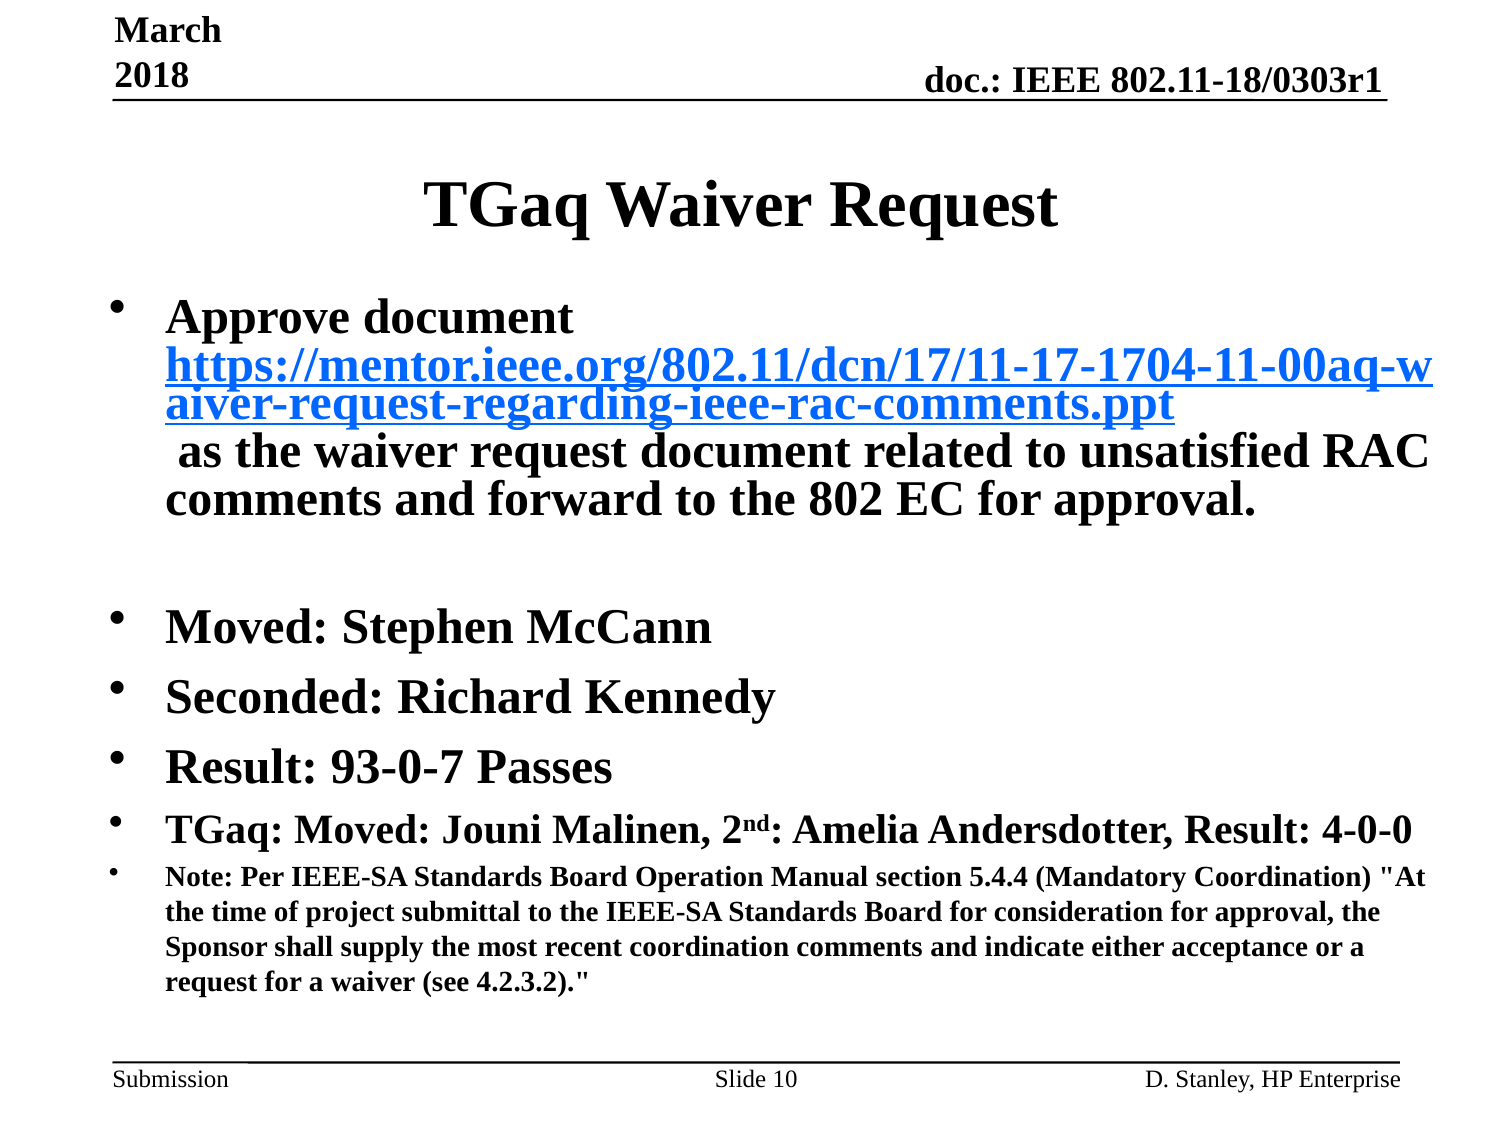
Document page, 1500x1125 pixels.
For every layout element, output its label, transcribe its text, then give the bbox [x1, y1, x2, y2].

list [68, 262, 1432, 1050]
title TGaq Waiver Request [112, 112, 1388, 262]
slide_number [114, 49, 270, 95]
text_box Approve document https://mentor.ieee.org/802.11/dcn/17/11-17-1704-11-00aq-waiver-request-regarding-ieee-rac-comments.ppt as the waiver request document related to unsatisfied RAC comments and forward to the 802 EC for approval. Moved: Stephen McCann Seconded: Richard Kennedy Result: 93-0-7 Passes TGaq: Moved: Jouni Malinen, 2nd: Amelia Andersdotter, Result: 4-0-0 Note: Per IEEE-SA Standards Board Operation Manual section 5.4.4 (Mandatory Coordination) "At the time of project submittal to the IEEE-SA Standards Board for consideration for approval, the Sponsor shall supply the most recent coordination comments and indicate either acceptance or a request for a waiver (see 4.2.3.2)." [93, 287, 1457, 1075]
footer D. Stanley, HP Enterprise [878, 1075, 1402, 1093]
slide_number Slide 10 [712, 1075, 800, 1093]
